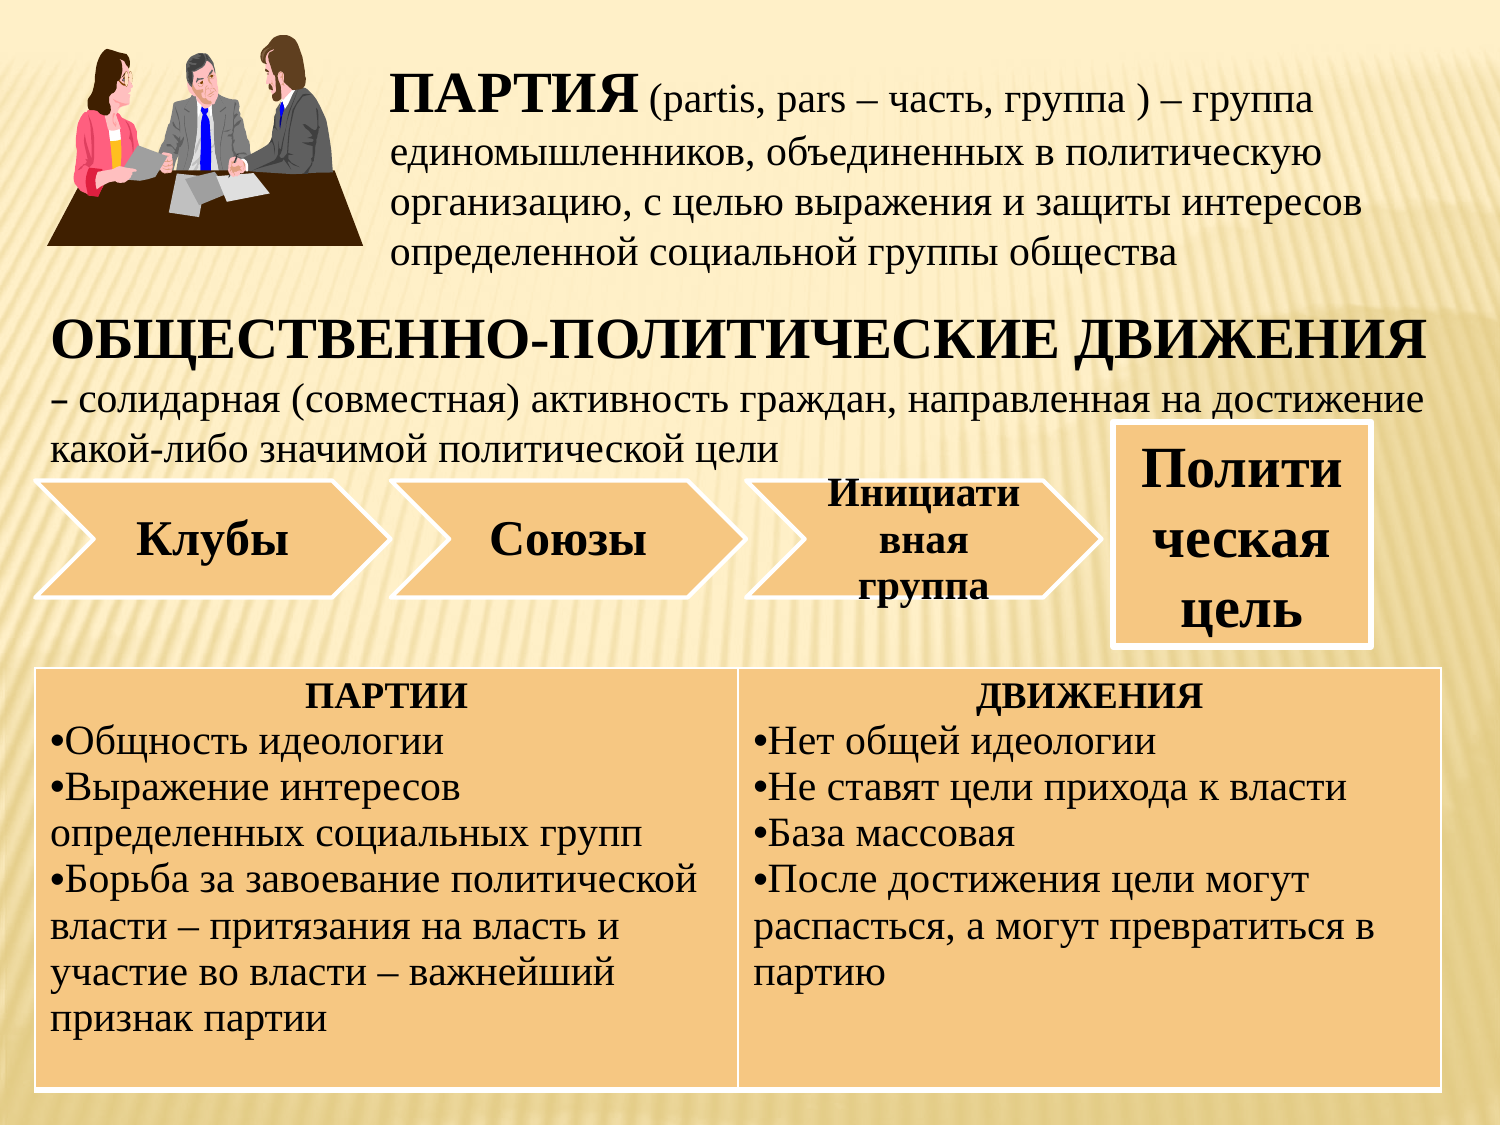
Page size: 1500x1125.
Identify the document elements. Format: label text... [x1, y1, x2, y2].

table_header ПАРТИИ Общность идеологии Выражение интересов определенных социальных групп Борьба за завоевание политической власти – притязания на власть и участие во власти – важнейший признак партии [36, 669, 737, 1087]
text_box ОБЩЕСТВЕННО-ПОЛИТИЧЕСКИЕ ДВИЖЕНИЯ – солидарная (совместная) активность граждан, направленная на достижение какой-либо значимой политической цели [35, 292, 1454, 478]
table_header ДВИЖЕНИЯ Нет общей идеологии Не ставят цели прихода к власти База массовая После достижения цели могут распасться, а могут превратиться в партию [739, 669, 1440, 1087]
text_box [34, 480, 1102, 598]
text_box Политическая цель [1113, 421, 1372, 647]
text_box ПАРТИЯ (partis, pars – часть, группа ) – группа единомышленников, объединенных в политическую организацию, с целью выражения и защиты интересов определенной социальной группы общества [374, 46, 1453, 282]
picture [46, 34, 364, 247]
